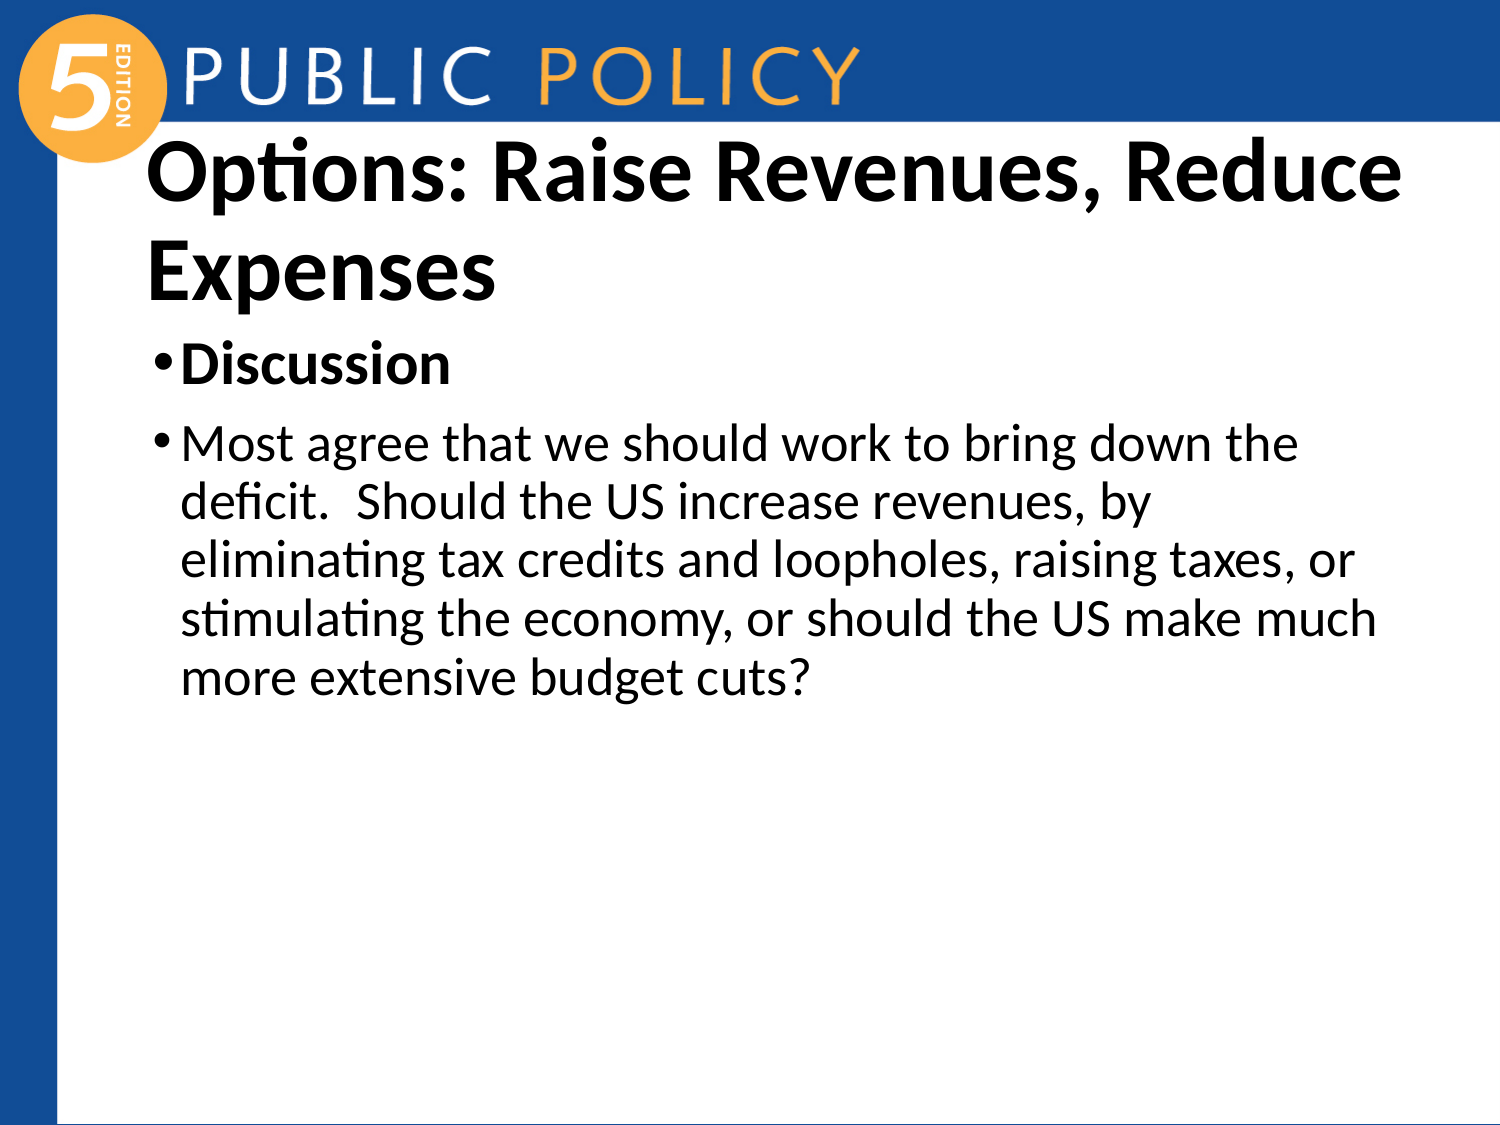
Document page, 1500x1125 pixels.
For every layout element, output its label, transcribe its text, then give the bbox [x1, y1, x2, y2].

list Discussion Most agree that we should work to bring down the deficit. Should the US increase revenues, by eliminating tax credits and loopholes, raising taxes, or stimulating the economy, or should the US make much more extensive budget cuts? [137, 323, 1397, 1038]
title Options: Raise Revenues, Reduce Expenses [131, 112, 1463, 330]
picture [0, 0, 1500, 1125]
